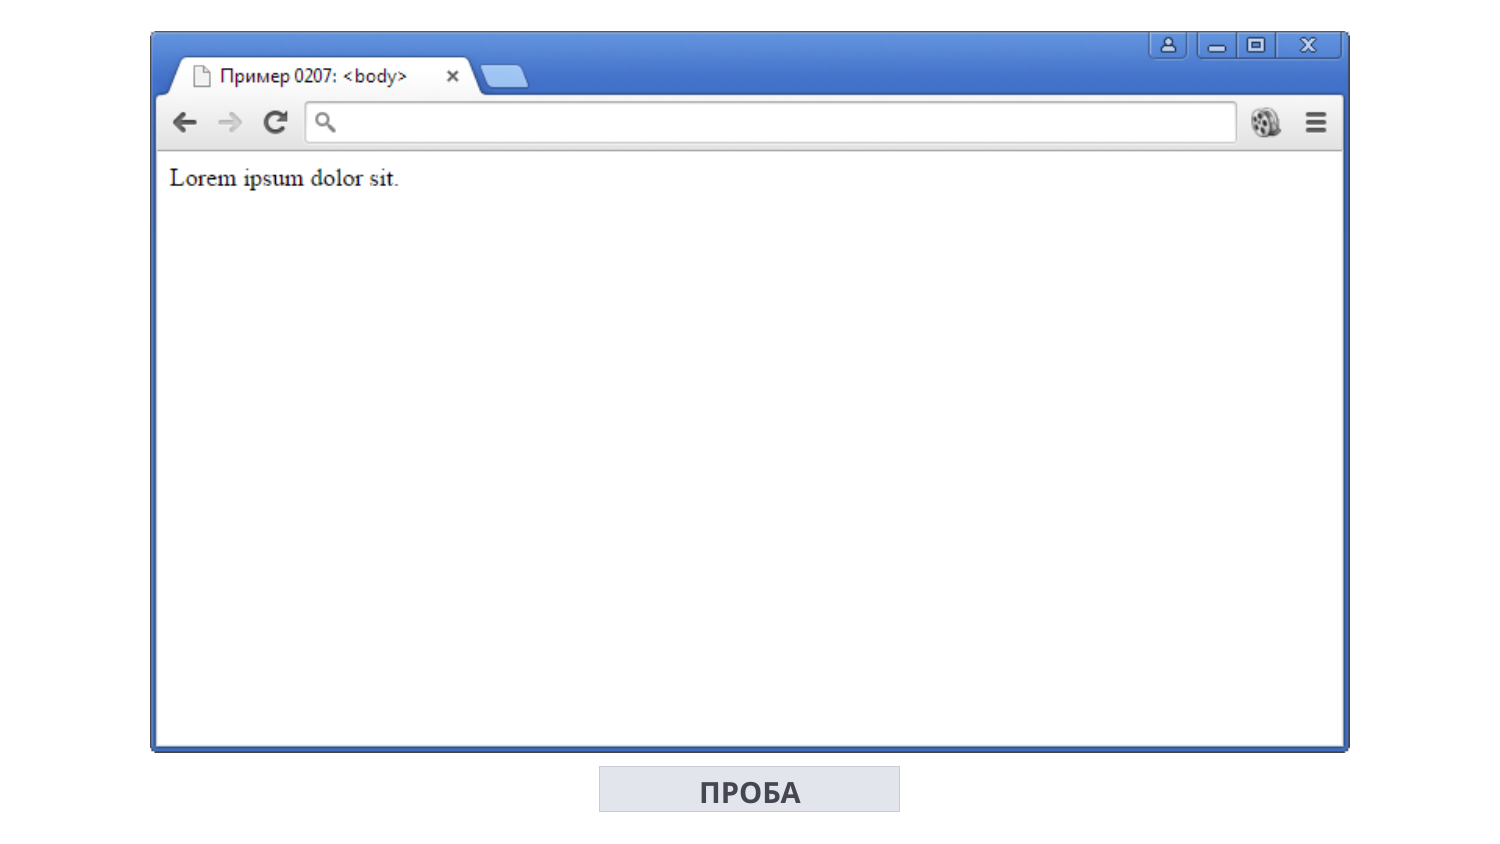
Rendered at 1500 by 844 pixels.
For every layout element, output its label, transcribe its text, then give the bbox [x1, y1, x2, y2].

text_box ПРОБА [599, 766, 900, 812]
picture [149, 31, 1351, 753]
